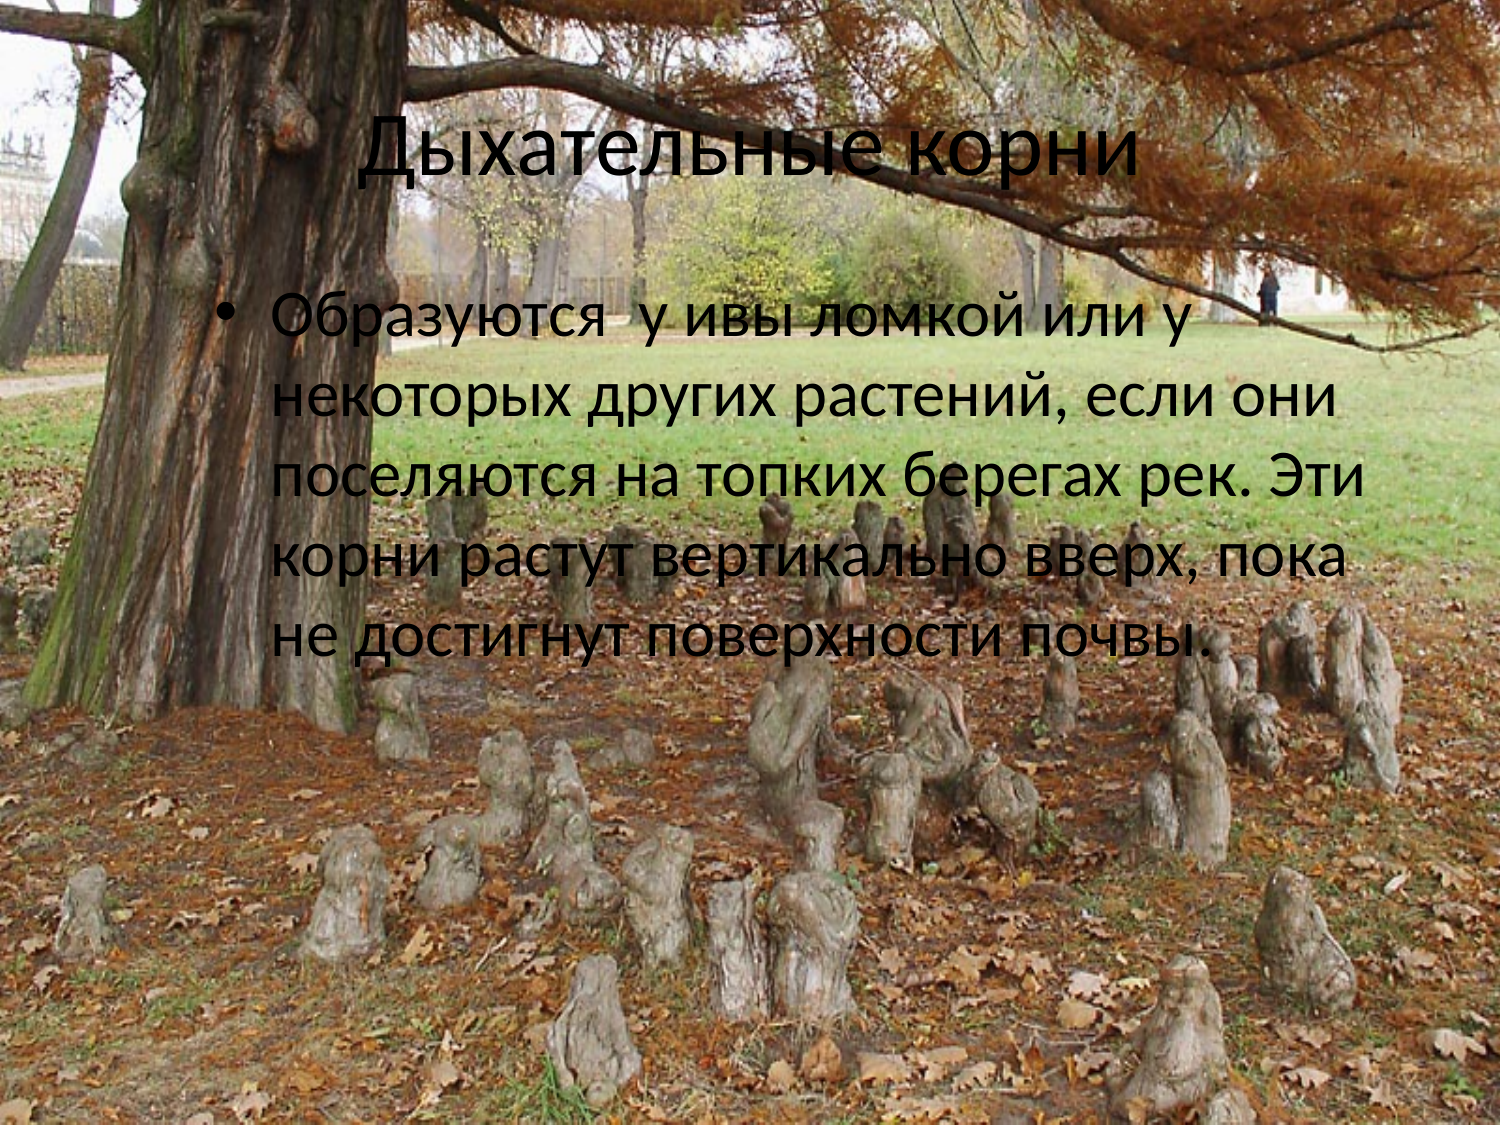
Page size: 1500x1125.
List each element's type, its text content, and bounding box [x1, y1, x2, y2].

list Образуются у ивы ломкой или у некоторых других растений, если они поселяются на топких берегах рек. Эти корни растут вертикально вверх, пока не достигнут поверхности почвы. [199, 262, 1430, 1005]
picture [0, 0, 1500, 1125]
title Дыхательные корни [75, 45, 1425, 233]
